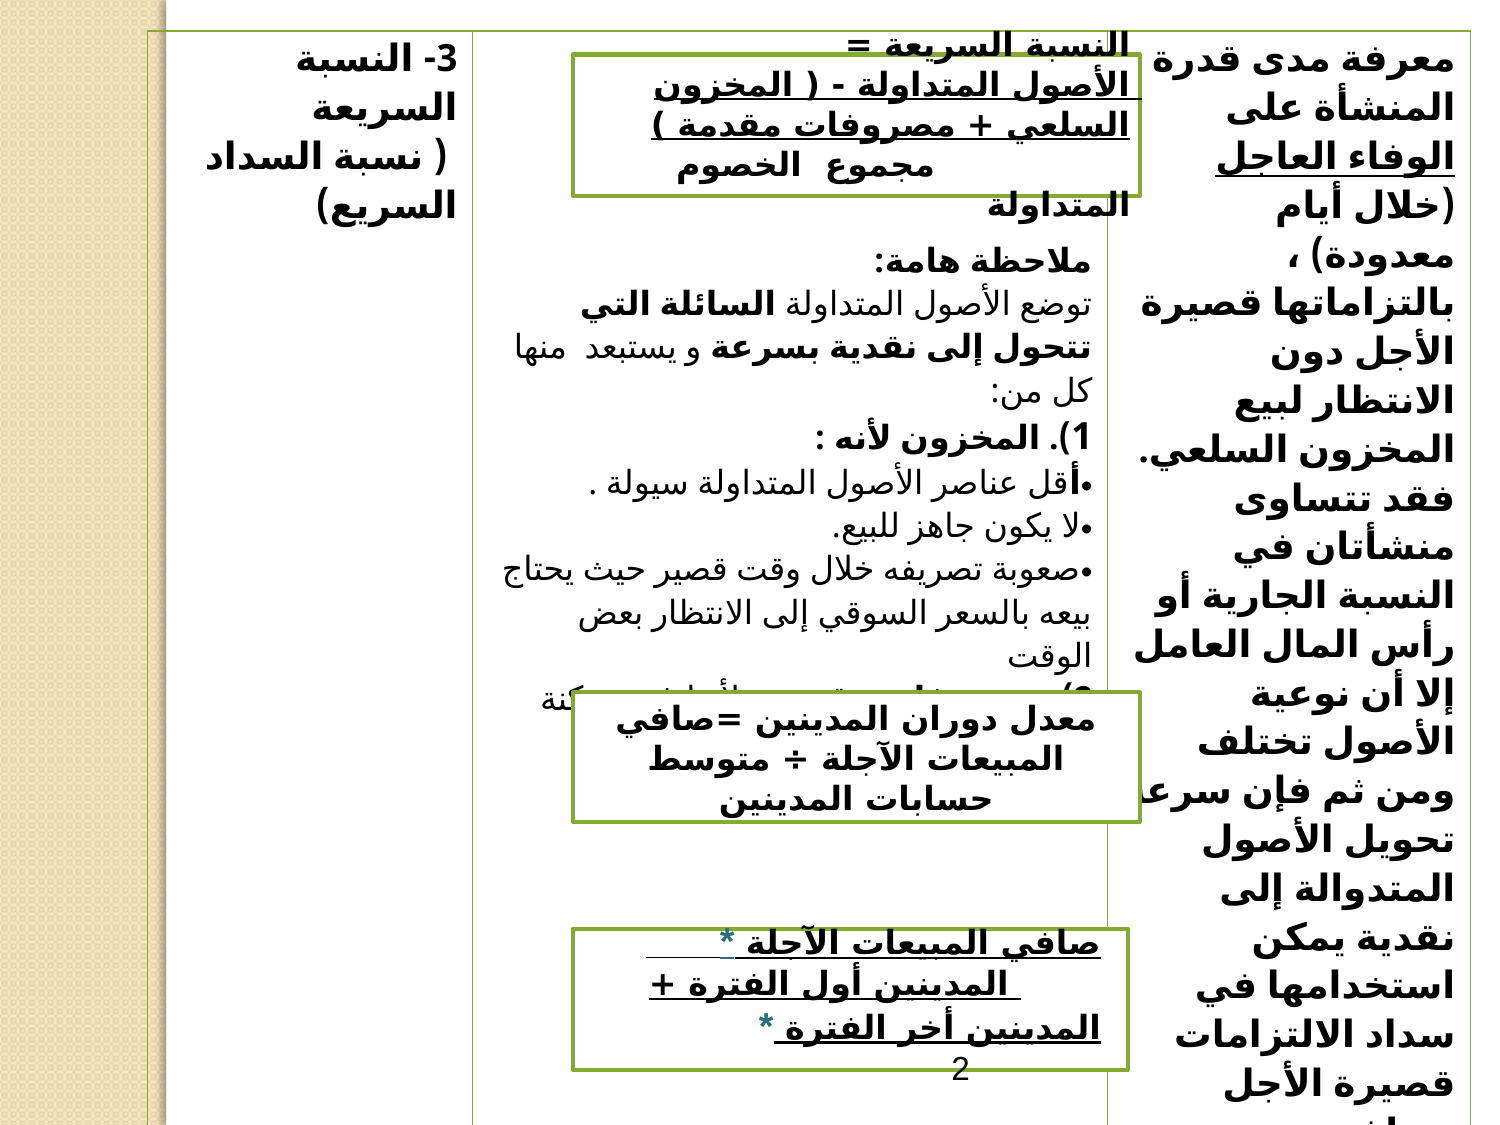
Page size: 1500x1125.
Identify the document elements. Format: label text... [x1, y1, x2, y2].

text_box [1117, 927, 1130, 1072]
text_box صافي المبيعات الآجلة * المدينين أول الفترة + المدينين أخر الفترة * 2 [596, 909, 1117, 1095]
text_box النسبة السريعة = الأصول المتداولة - ( المخزون السلعي + مصروفات مقدمة ) مجموع الخصوم المتداولة [560, 15, 1146, 230]
table_header 3- النسبة السريعة ( نسبة السداد السريع) [148, 32, 472, 1125]
text_box معدل دوران المدينين =صافي المبيعات الآجلة ÷ متوسط حسابات المدينين [571, 690, 1142, 824]
table_header ملاحظة هامة: توضع الأصول المتداولة السائلة التي تتحول إلى نقدية بسرعة و يستبعد منها كل من: 1). المخزون لأنه : أقل عناصر الأصول المتداولة سيولة . لا يكون جاهز للبيع. صعوبة تصريفه خلال وقت قصير حيث يحتاج بيعه بالسعر السوقي إلى الانتظار بعض الوقت 2). مصروفات مقدمة : لأنها غير ممكنة البيع و لا التحصيل . [473, 32, 1107, 1125]
text_box [571, 927, 596, 1072]
table_header معرفة مدى قدرة المنشأة على الوفاء العاجل (خلال أيام معدودة) ، بالتزاماتها قصيرة الأجل دون الانتظار لبيع المخزون السلعي. فقد تتساوى منشأتان في النسبة الجارية أو رأس المال العامل إلا أن نوعية الأصول تختلف ومن ثم فإن سرعة تحويل الأصول المتدوالة إلى نقدية يمكن استخدامها في سداد الالتزامات قصيرة الأجل تختلف [1108, 32, 1470, 1125]
